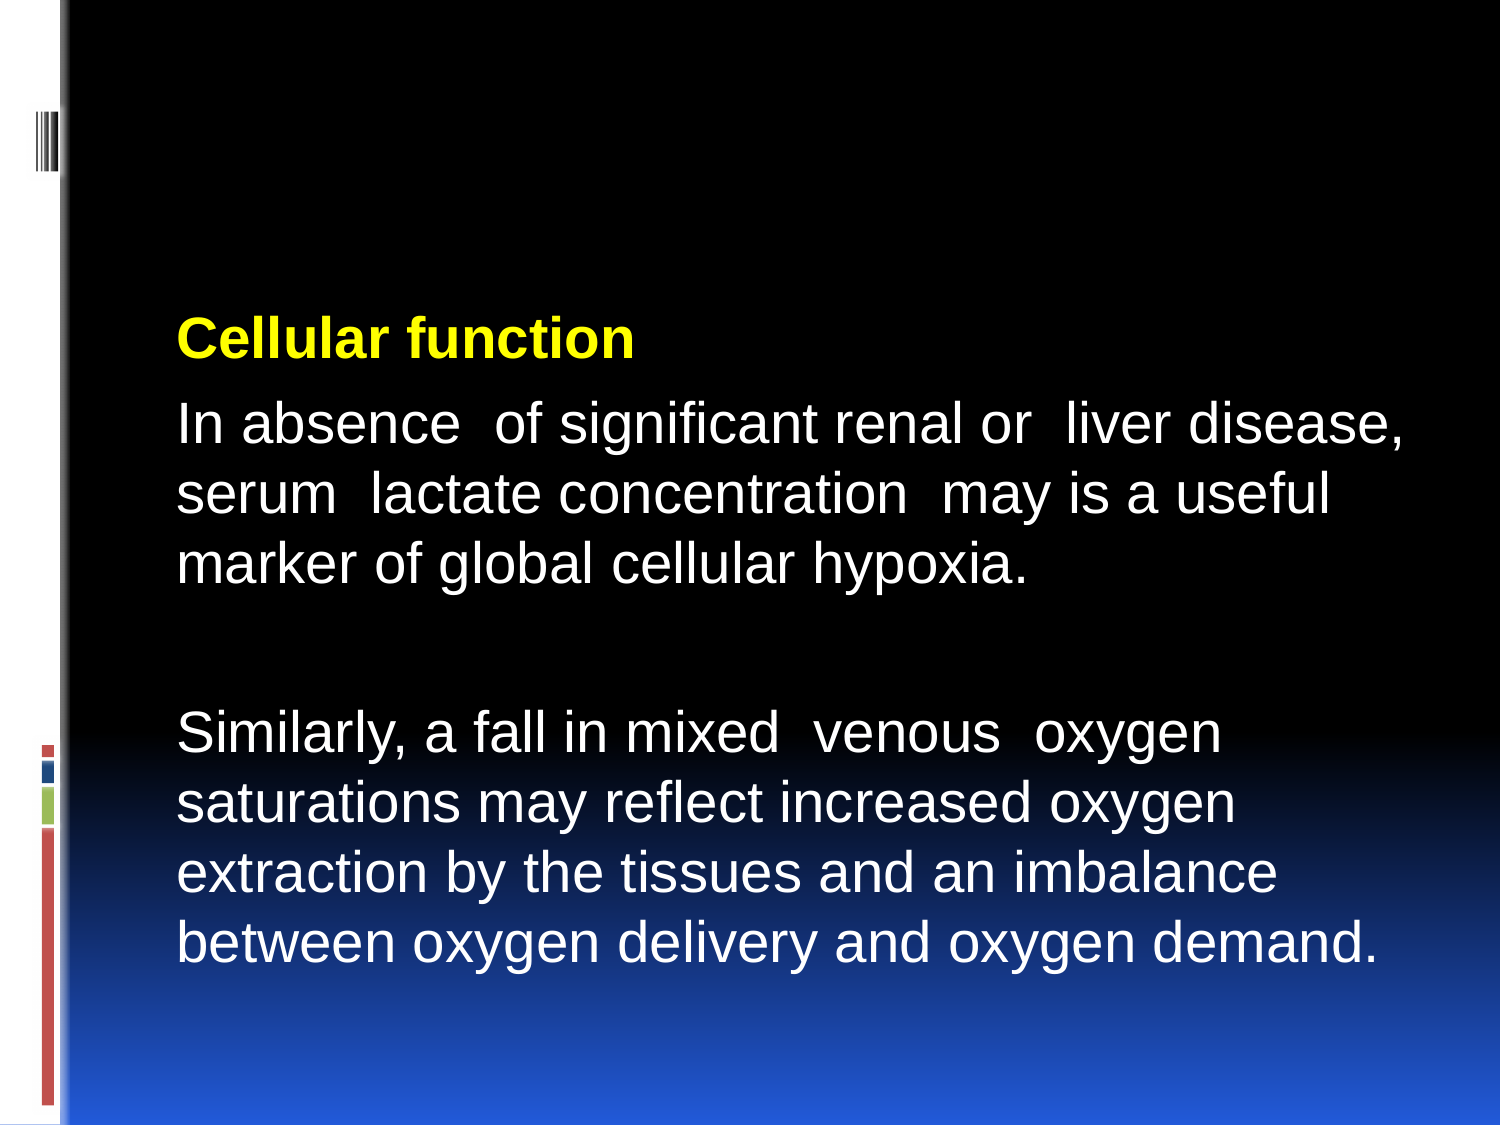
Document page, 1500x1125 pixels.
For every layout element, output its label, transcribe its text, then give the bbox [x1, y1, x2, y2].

list Cellular function In absence of significant renal or liver disease, serum lactate concentration may is a useful marker of global cellular hypoxia. Similarly, a fall in mixed venous oxygen saturations may reflect increased oxygen extraction by the tissues and an imbalance between oxygen delivery and oxygen demand. [149, 292, 1426, 1043]
